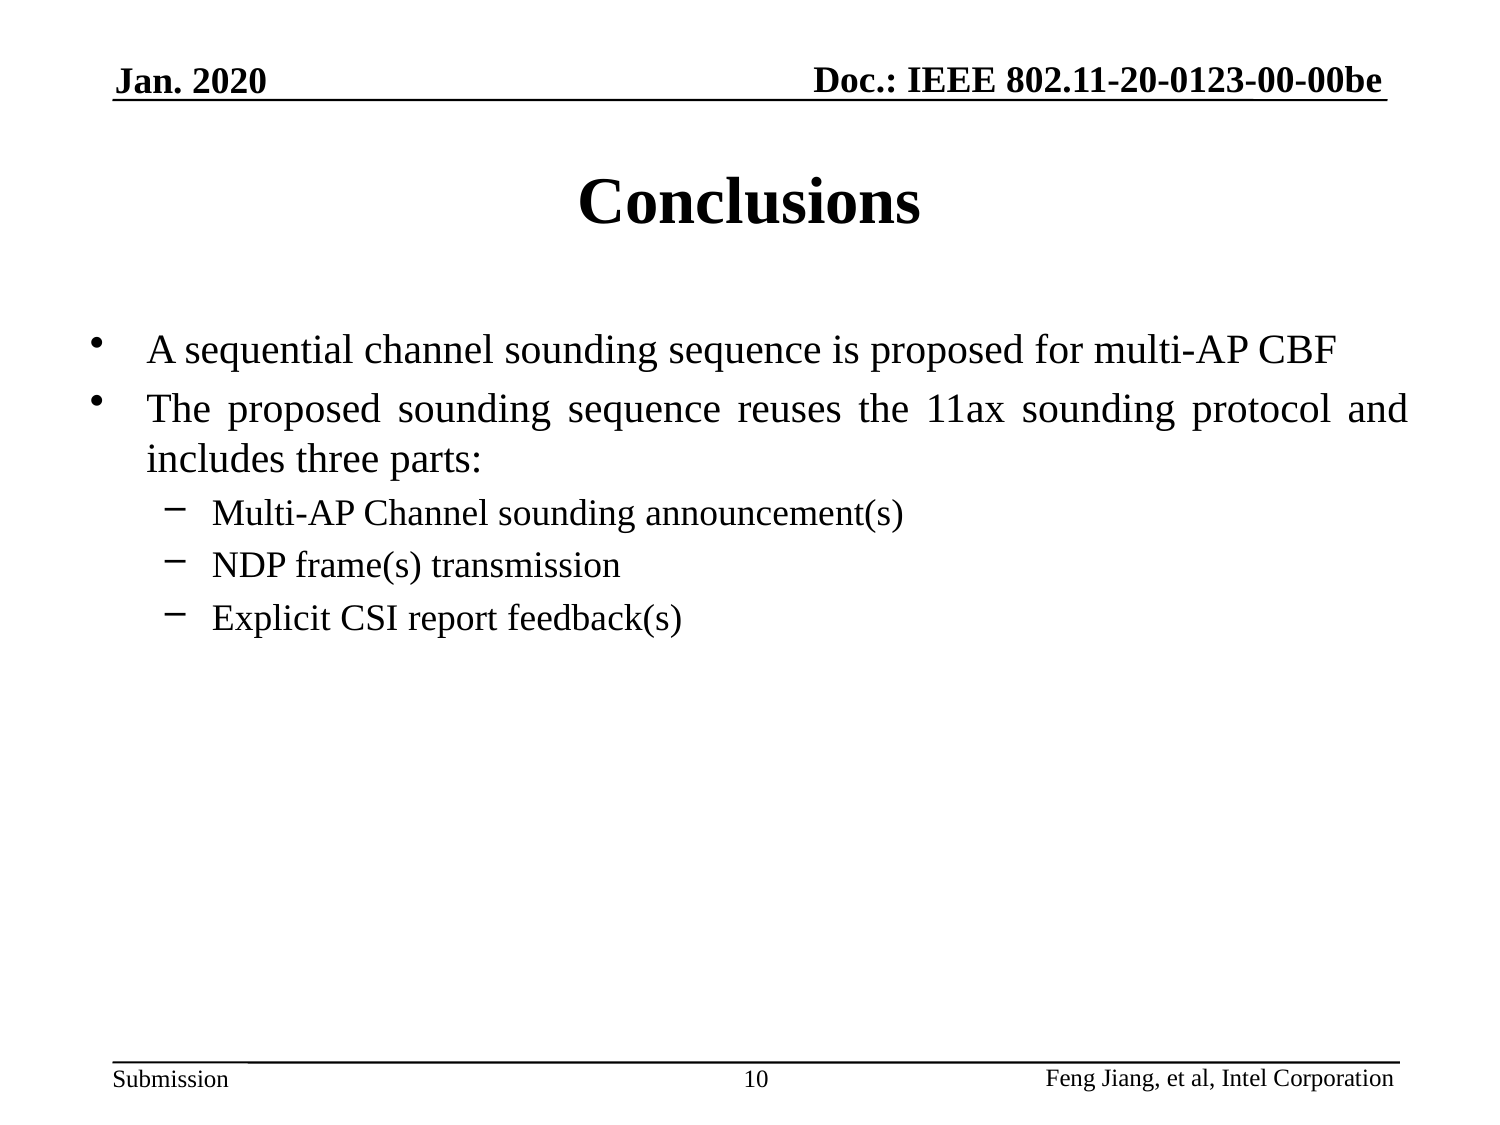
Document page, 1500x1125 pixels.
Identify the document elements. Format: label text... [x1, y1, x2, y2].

slide_number 10 [741, 1061, 772, 1093]
title Conclusions [74, 101, 1425, 292]
text_box Jan. 2020 [100, 48, 372, 102]
list A sequential channel sounding sequence is proposed for multi-AP CBF The proposed sounding sequence reuses the 11ax sounding protocol and includes three parts: Multi-AP Channel sounding announcement(s) NDP frame(s) transmission Explicit CSI report feedback(s) [74, 314, 1425, 1064]
